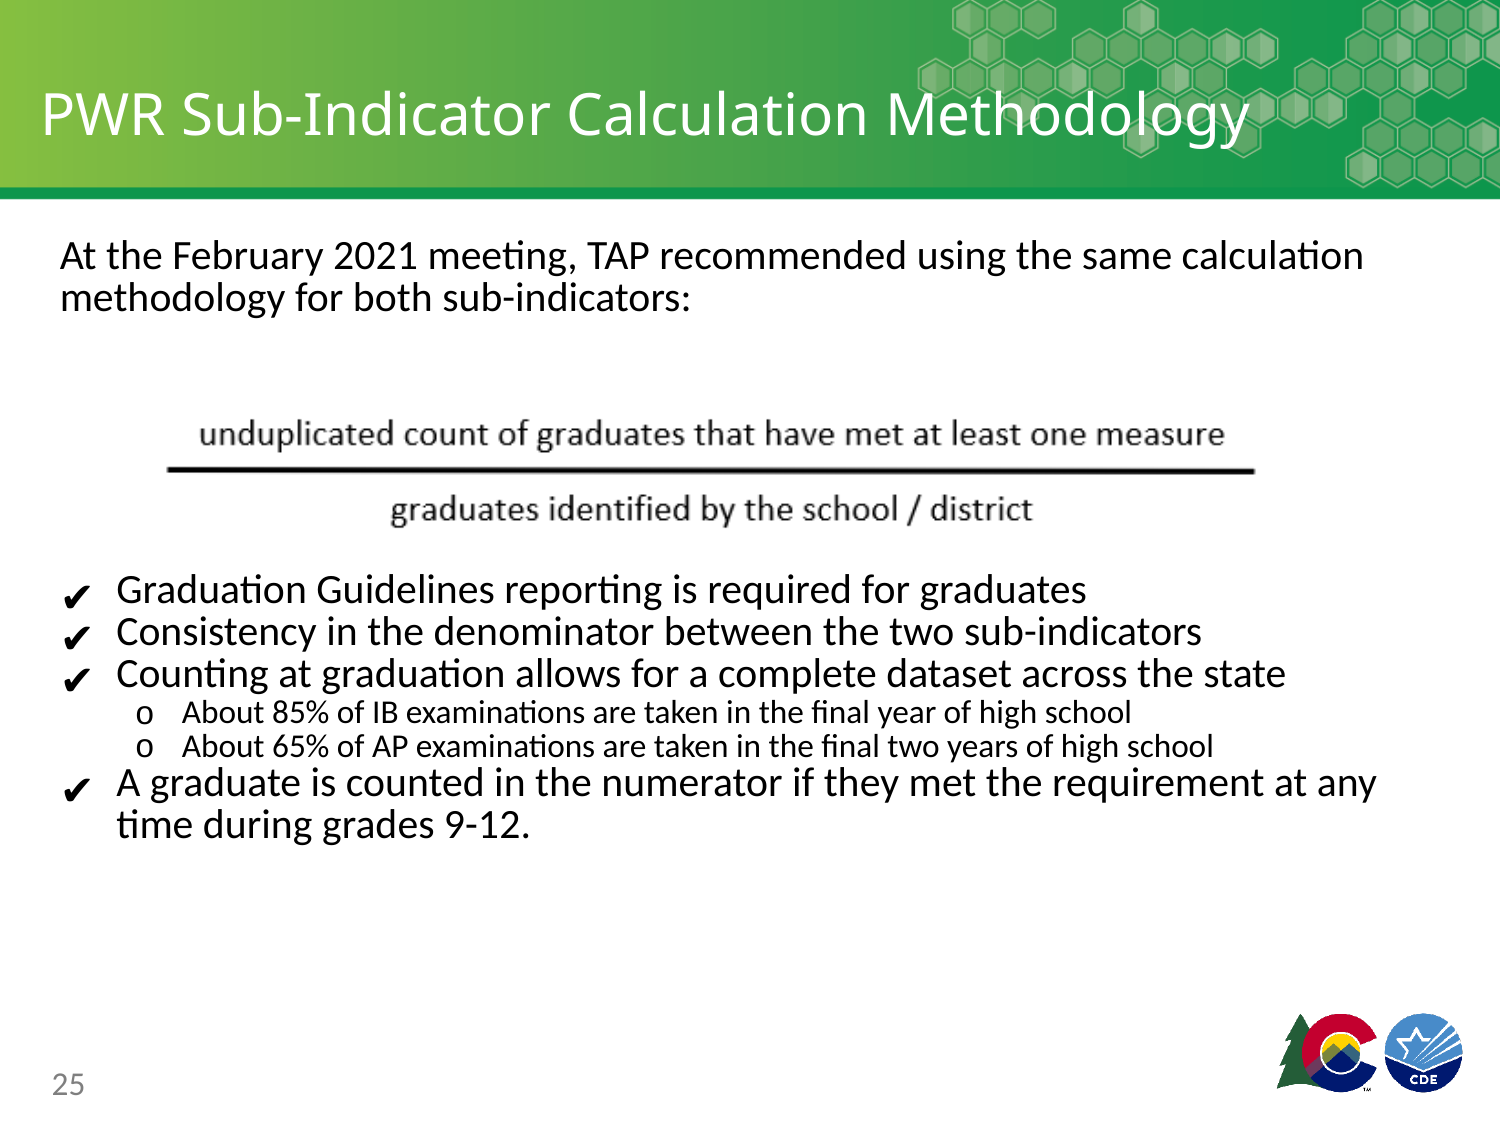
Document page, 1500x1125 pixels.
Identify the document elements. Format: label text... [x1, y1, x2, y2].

picture [1275, 1012, 1463, 1093]
picture [113, 372, 1329, 563]
table_cell About 85% of IB examinations are taken in the final year of high school About 65% of AP examinations are taken in the final two years of high school A graduate is counted in the numerator if they met the requirement at any time during grades 9-12. [59, 699, 1432, 848]
table_header At the February 2021 meeting, TAP recommended using the same calculation methodology for both sub-indicators: Graduation Guidelines reporting is required for graduates Consistency in the denominator between the two sub-indicators Counting at graduation allows for a complete dataset across the state [59, 238, 1432, 697]
title PWR Sub-Indicator Calculation Methodology [40, 62, 1481, 166]
picture [0, 0, 1500, 200]
slide_number 25 [36, 1054, 375, 1115]
